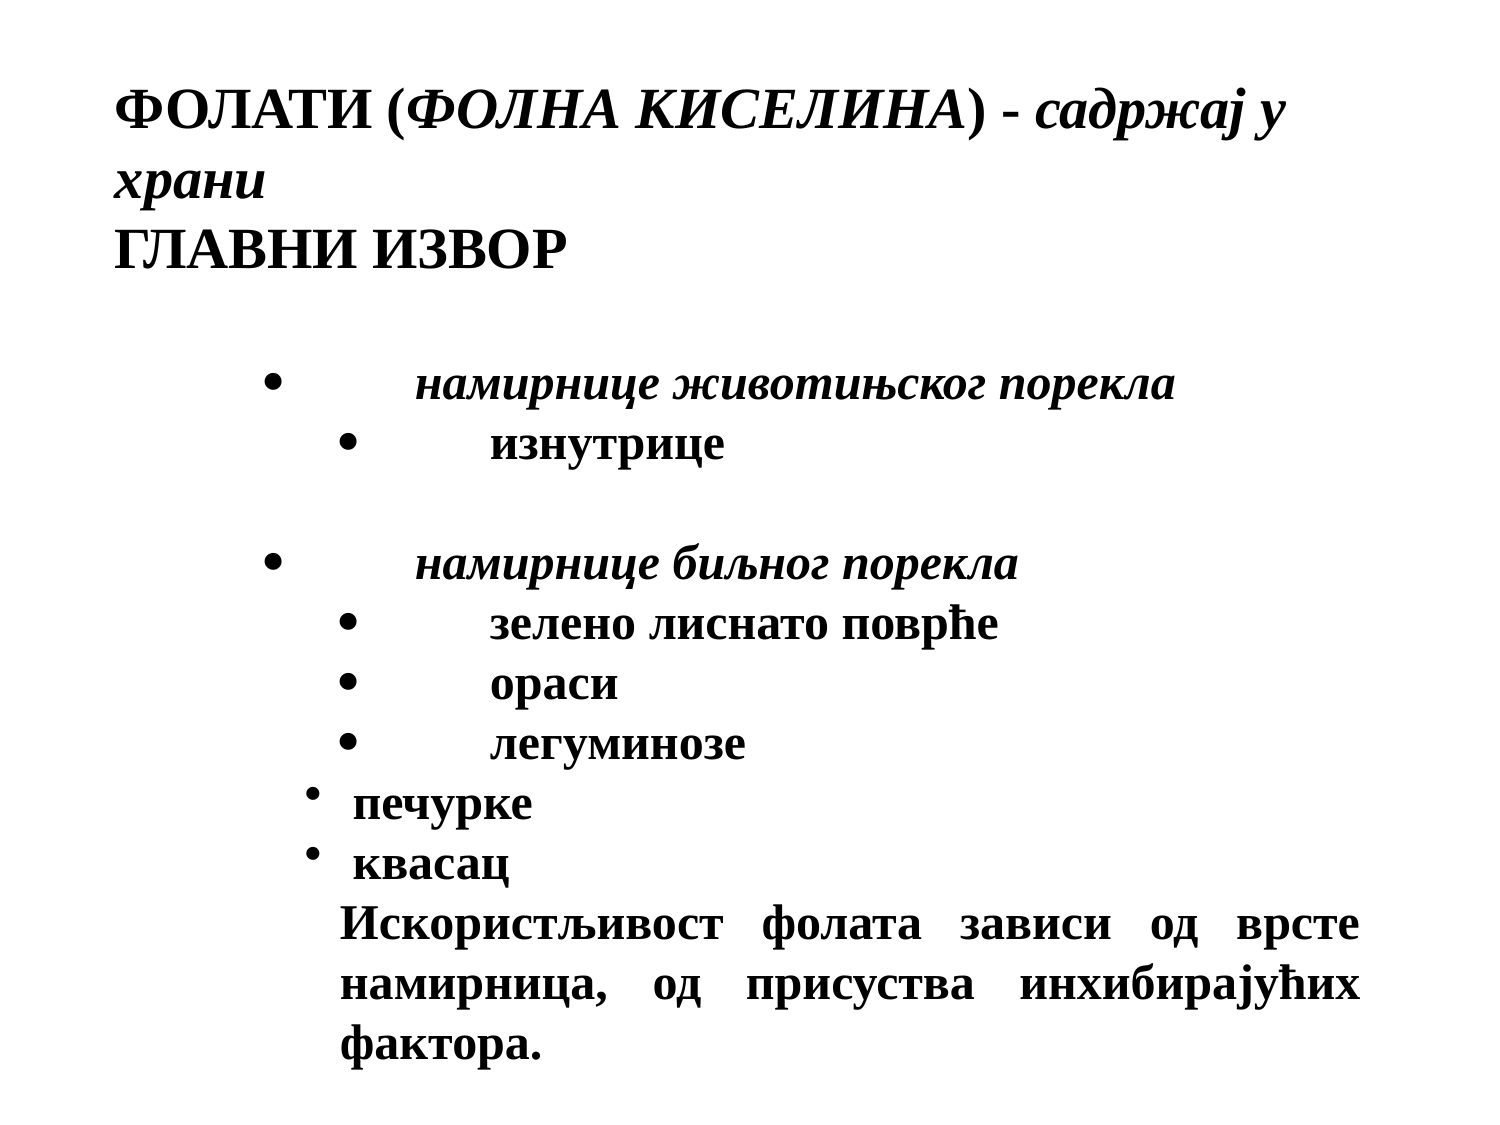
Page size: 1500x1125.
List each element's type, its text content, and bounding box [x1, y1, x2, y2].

text_box ФОЛАТИ (ФОЛНА КИСЕЛИНА) - садржај у храни ГЛАВНИ ИЗВОР · намирнице животињског порекла · изнутрице · намирнице биљног порекла · зелено лиснато поврће · ораси · легуминозе печурке квасац Искористљивост фолата зависи од врсте намирница, од присуства инхибирајућих фактора. [100, 62, 1376, 1125]
